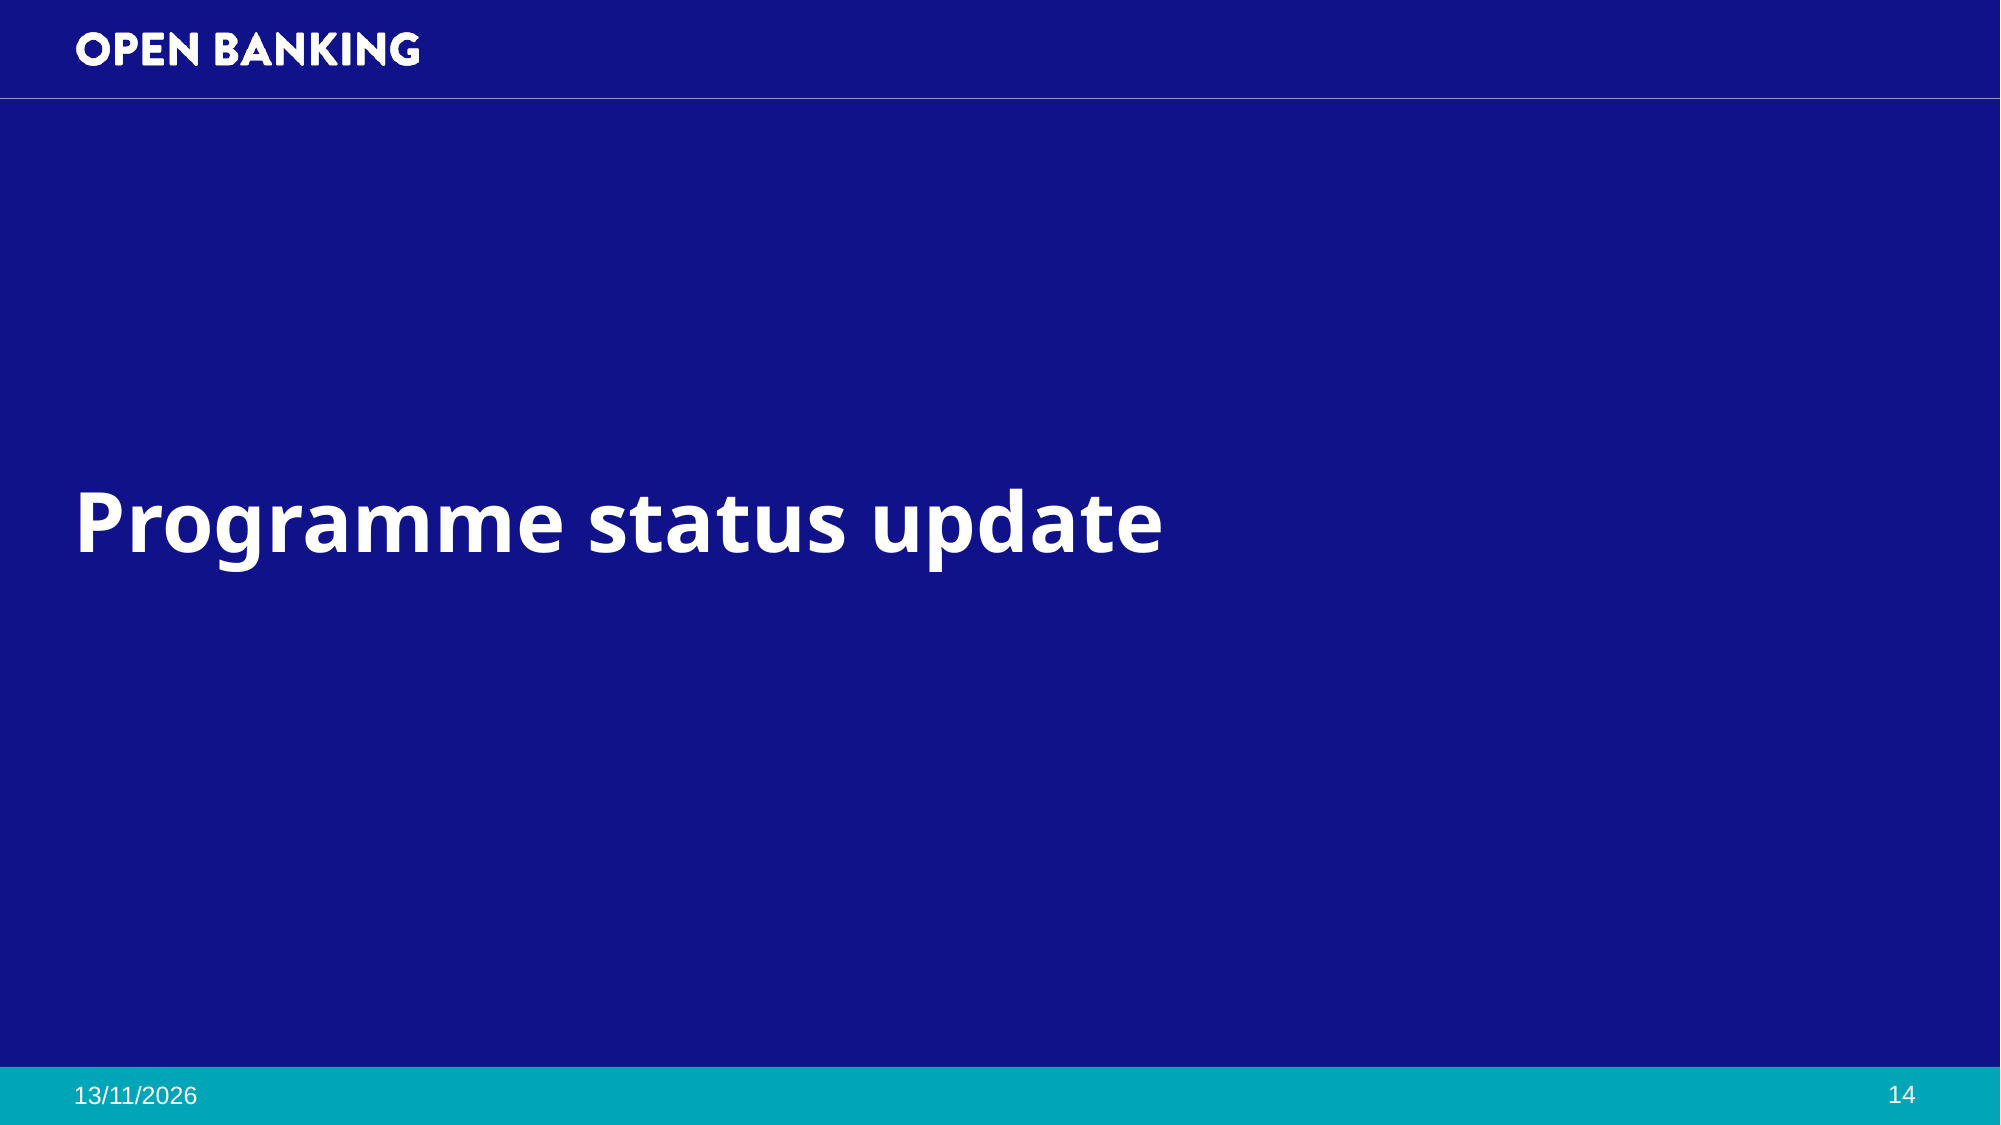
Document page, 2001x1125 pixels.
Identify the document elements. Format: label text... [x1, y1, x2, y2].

title Programme status update [59, 105, 1750, 576]
slide_number 14 [1412, 1064, 1932, 1124]
picture [43, 0, 452, 99]
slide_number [59, 1065, 509, 1125]
footer [662, 1064, 1338, 1124]
